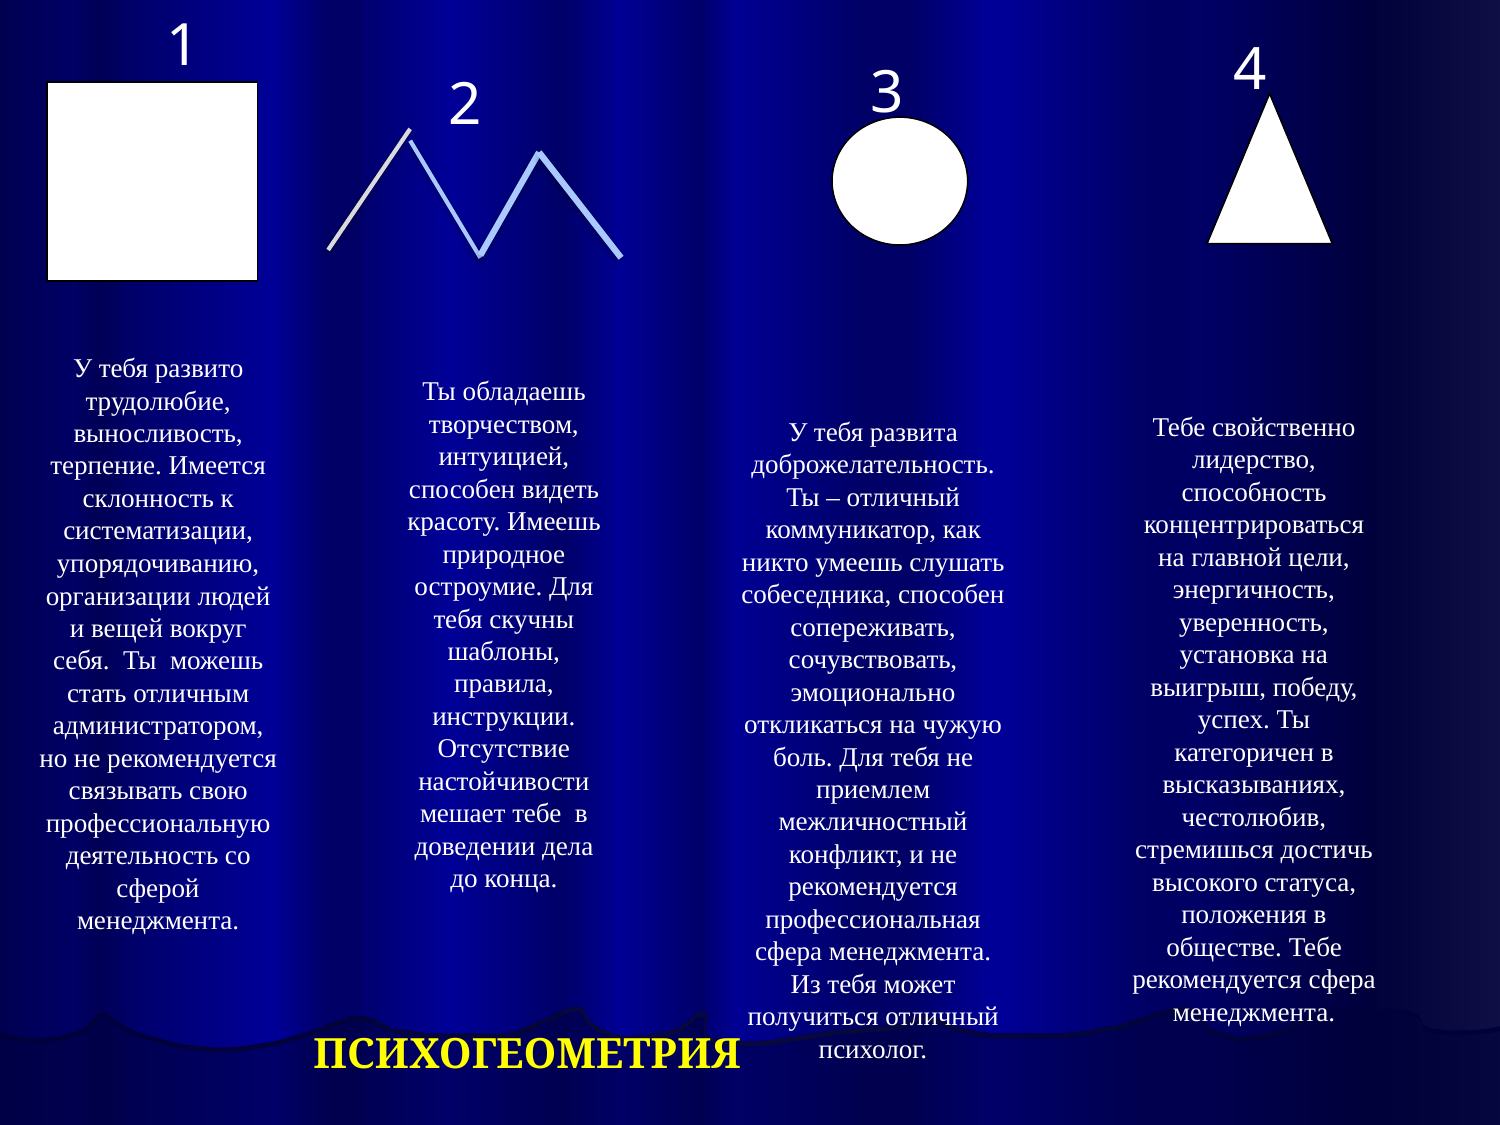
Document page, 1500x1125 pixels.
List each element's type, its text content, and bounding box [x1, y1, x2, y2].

text_box У тебя развита доброжелательность. Ты – отличный коммуникатор, как никто умеешь слушать собеседника, способен сопереживать, сочувствовать, эмоционально откликаться на чужую боль. Для тебя не приемлем межличностный конфликт, и не рекомендуется профессиональная сфера менеджмента. Из тебя может получиться отличный психолог. [726, 390, 1020, 1088]
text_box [458, 174, 521, 234]
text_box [386, 163, 505, 235]
text_box 2 [433, 58, 497, 144]
text_box 4 [1218, 23, 1325, 109]
text_box У тебя развито трудолюбие, выносливость, терпение. Имеется склонность к систематизации, упорядочиванию, организации людей и вещей вокруг себя. Ты можешь стать отличным администратором, но не рекомендуется связывать свою профессиональную деятельность со сферой менеджмента. [23, 342, 293, 943]
text_box [832, 132, 968, 246]
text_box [527, 163, 633, 247]
text_box Тебе свойственно лидерство, способность концентрироваться на главной цели, энергичность, уверенность, установка на выигрыш, победу, успех. Ты категоричен в высказываниях, честолюбив, стремишься достичь высокого статуса, положения в обществе. Тебе рекомендуется сфера менеджмента. [1113, 401, 1395, 1034]
text_box [1207, 109, 1333, 244]
text_box Ты обладаешь творчеством, интуицией, способен видеть красоту. Имеешь природное остроумие. Для тебя скучны шаблоны, правила, инструкции. Отсутствие настойчивости мешает тебе в доведении дела до конца. [386, 366, 622, 901]
text_box 1 [152, 0, 215, 85]
text_box ПСИХОГЕОМЕТРИЯ [246, 1019, 726, 1085]
text_box [46, 82, 258, 282]
text_box 3 [855, 46, 953, 132]
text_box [308, 148, 430, 231]
